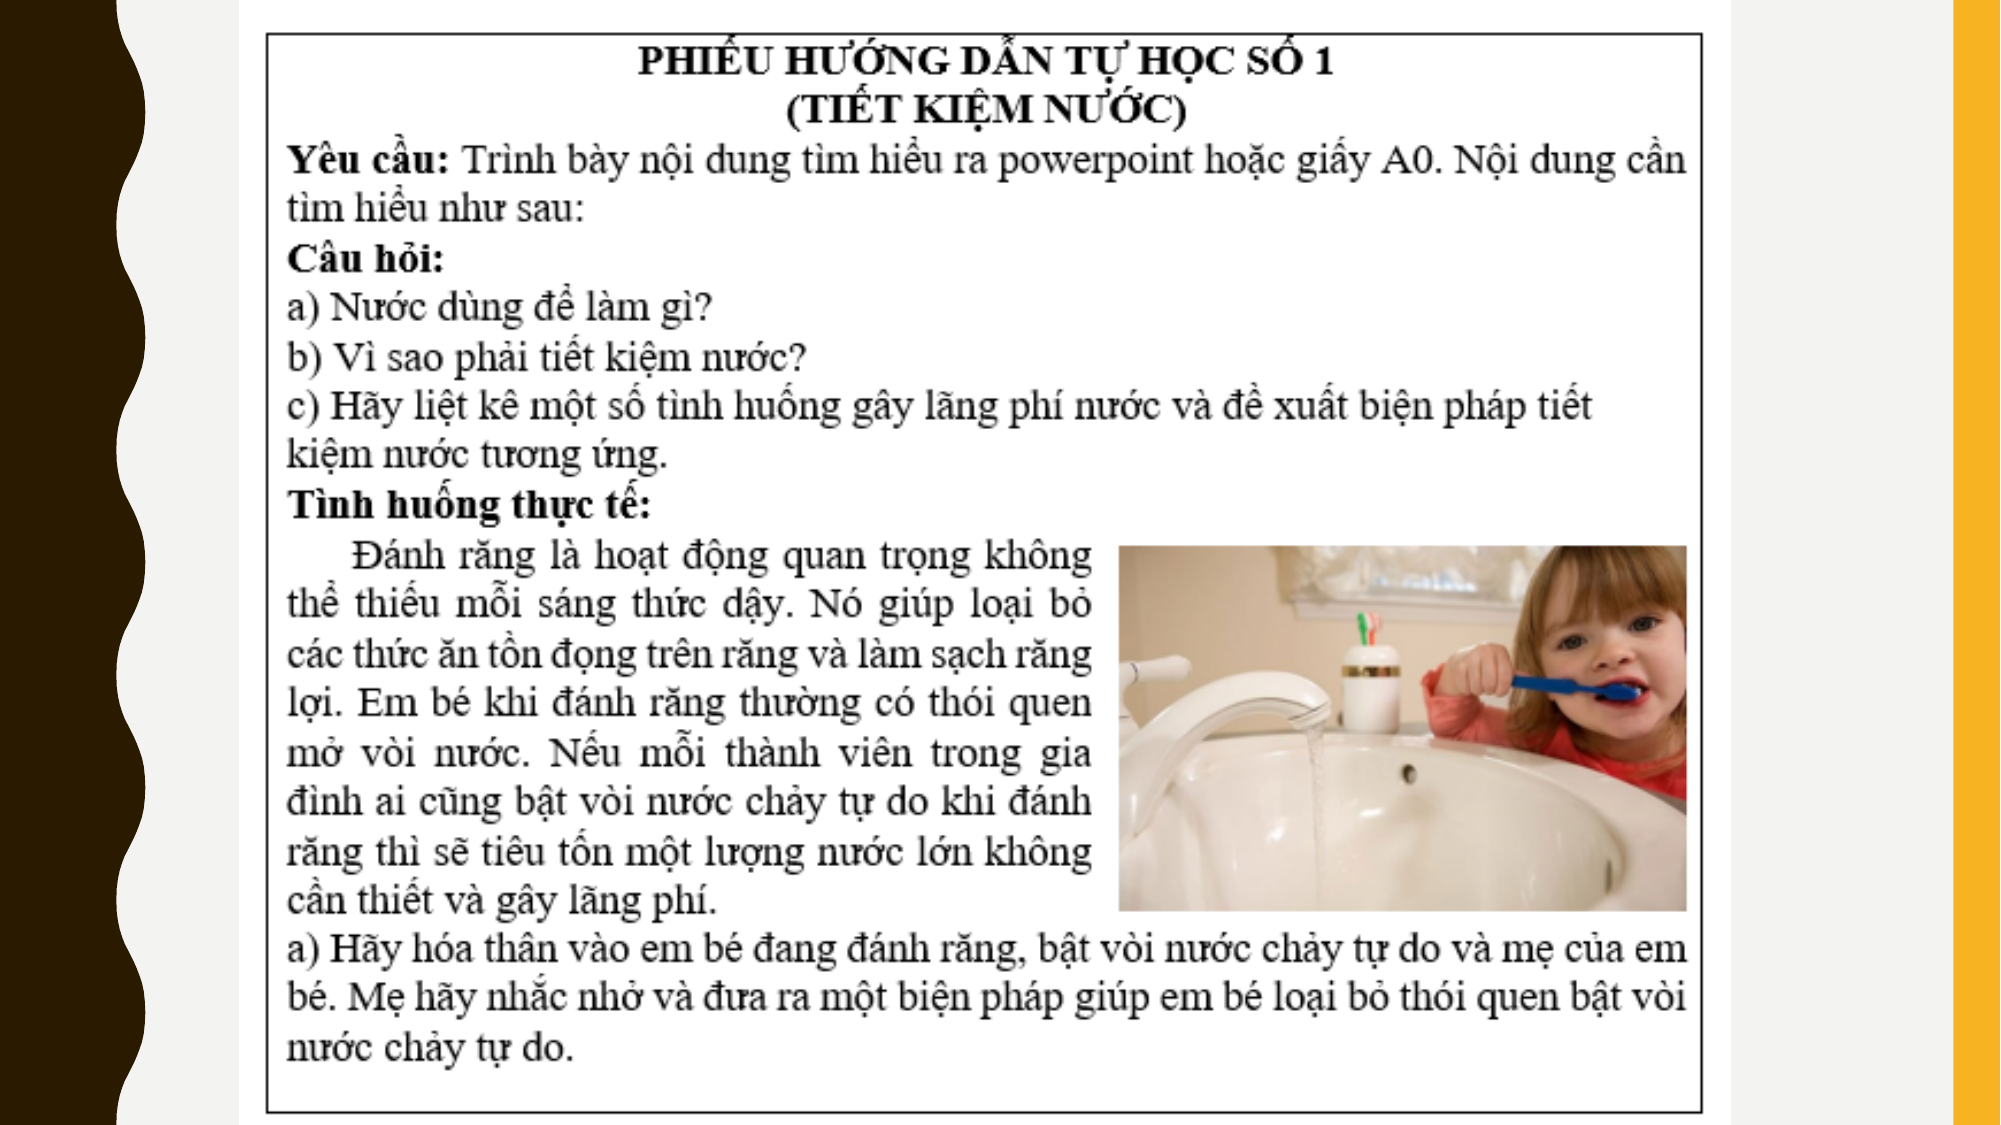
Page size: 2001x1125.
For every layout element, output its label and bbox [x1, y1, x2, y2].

list [239, 0, 1731, 1125]
